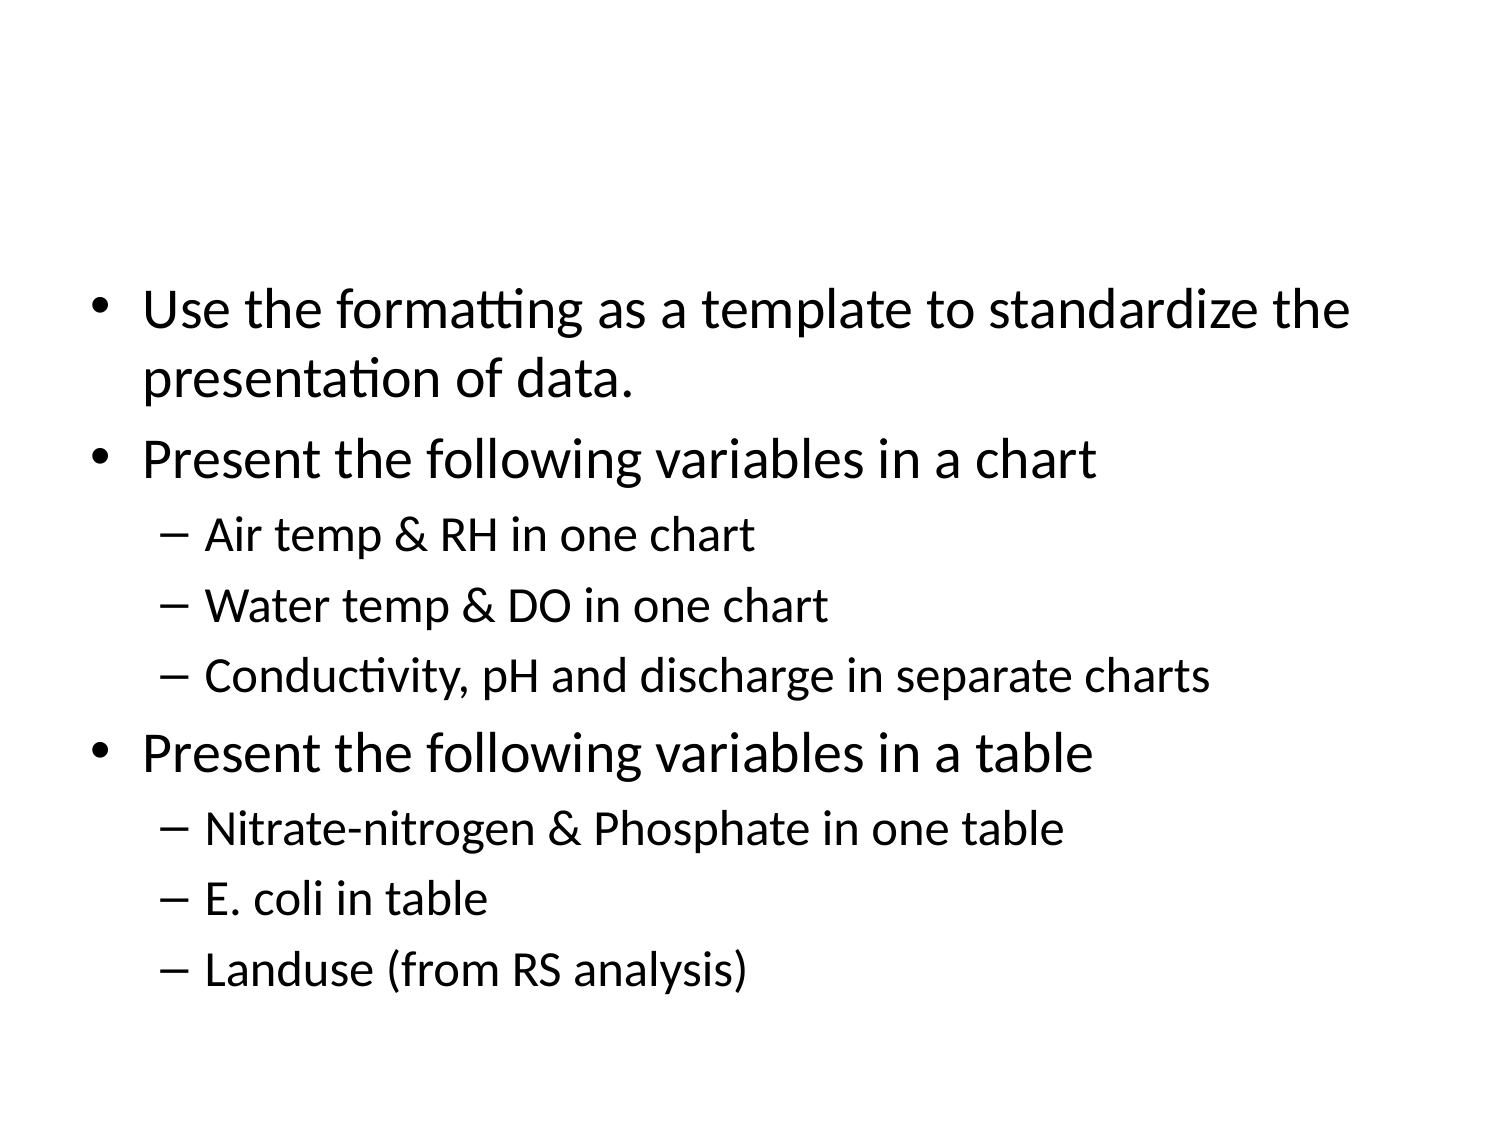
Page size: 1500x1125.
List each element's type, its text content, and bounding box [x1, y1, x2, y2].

list Use the formatting as a template to standardize the presentation of data. Present the following variables in a chart Air temp & RH in one chart Water temp & DO in one chart Conductivity, pH and discharge in separate charts Present the following variables in a table Nitrate-nitrogen & Phosphate in one table E. coli in table Landuse (from RS analysis) [75, 262, 1425, 1005]
